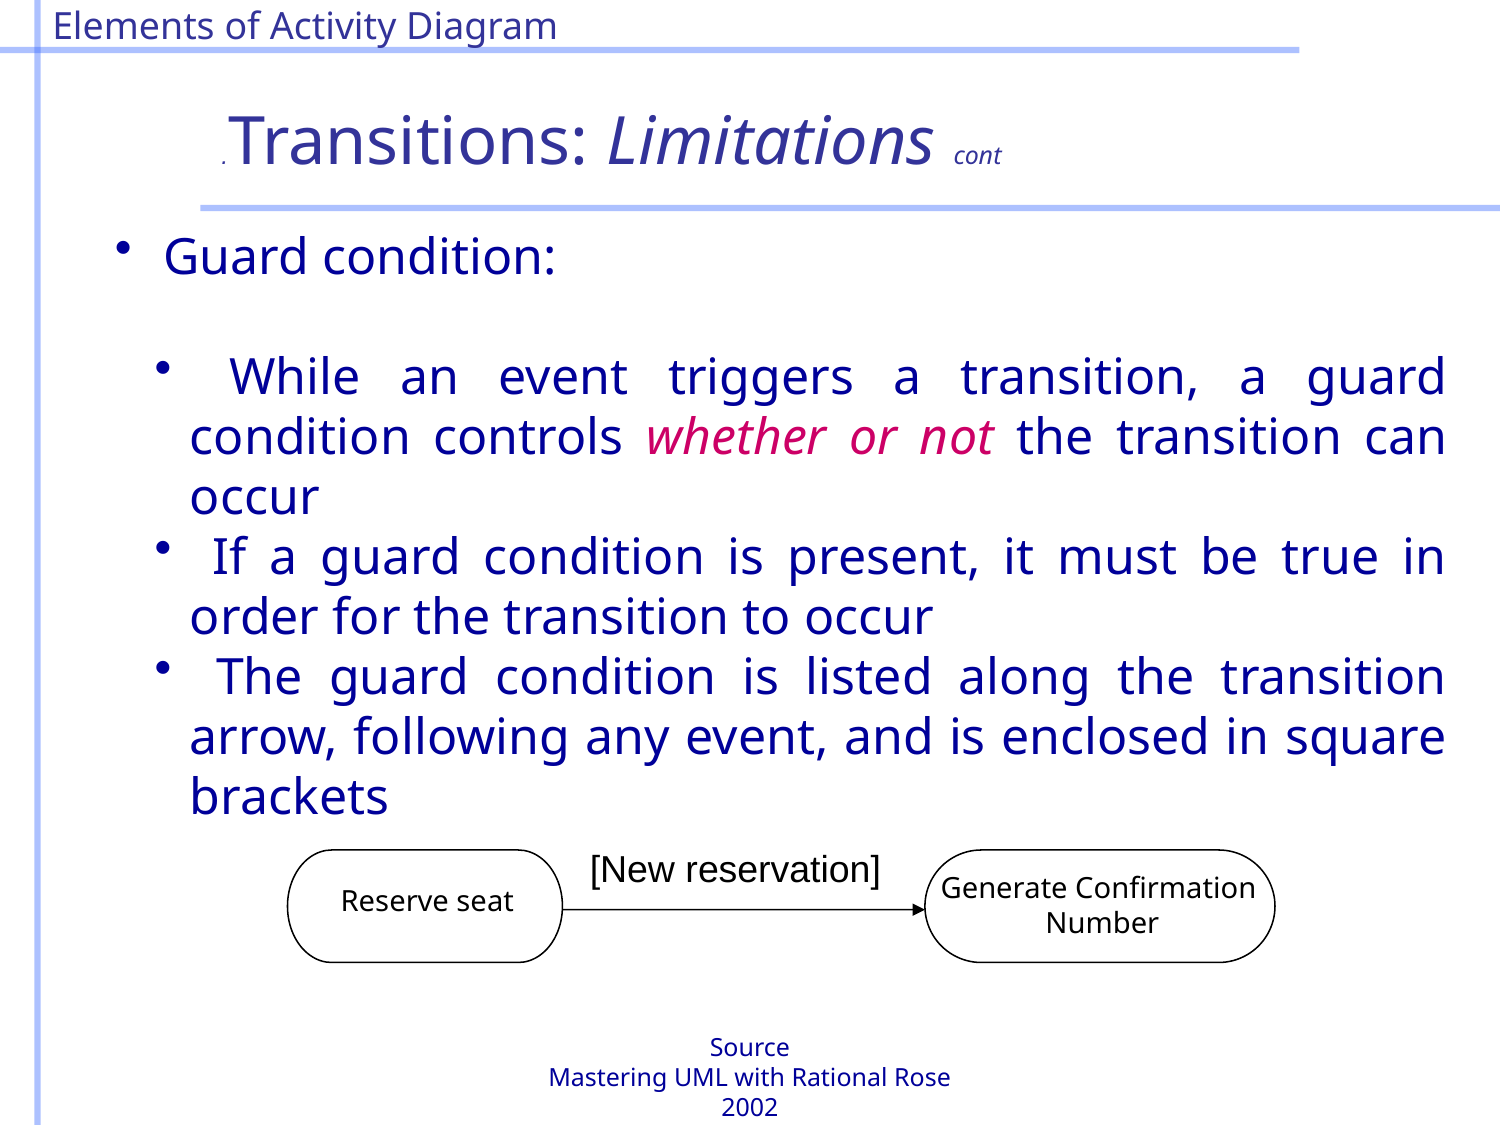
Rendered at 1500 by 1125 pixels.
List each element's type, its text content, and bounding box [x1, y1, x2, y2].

text_box Guard condition: While an event triggers a transition, a guard condition controls whether or not the transition can occur If a guard condition is present, it must be true in order for the transition to occur The guard condition is listed along the transition arrow, following any event, and is enclosed in square brackets [100, 216, 1463, 1002]
text_box Elements of Activity Diagram [37, 0, 1267, 55]
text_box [287, 837, 1276, 966]
text_box Transitions: Limitations cont. [206, 90, 1500, 185]
footer Source Mastering UML with Rational Rose 2002 [512, 1024, 988, 1103]
